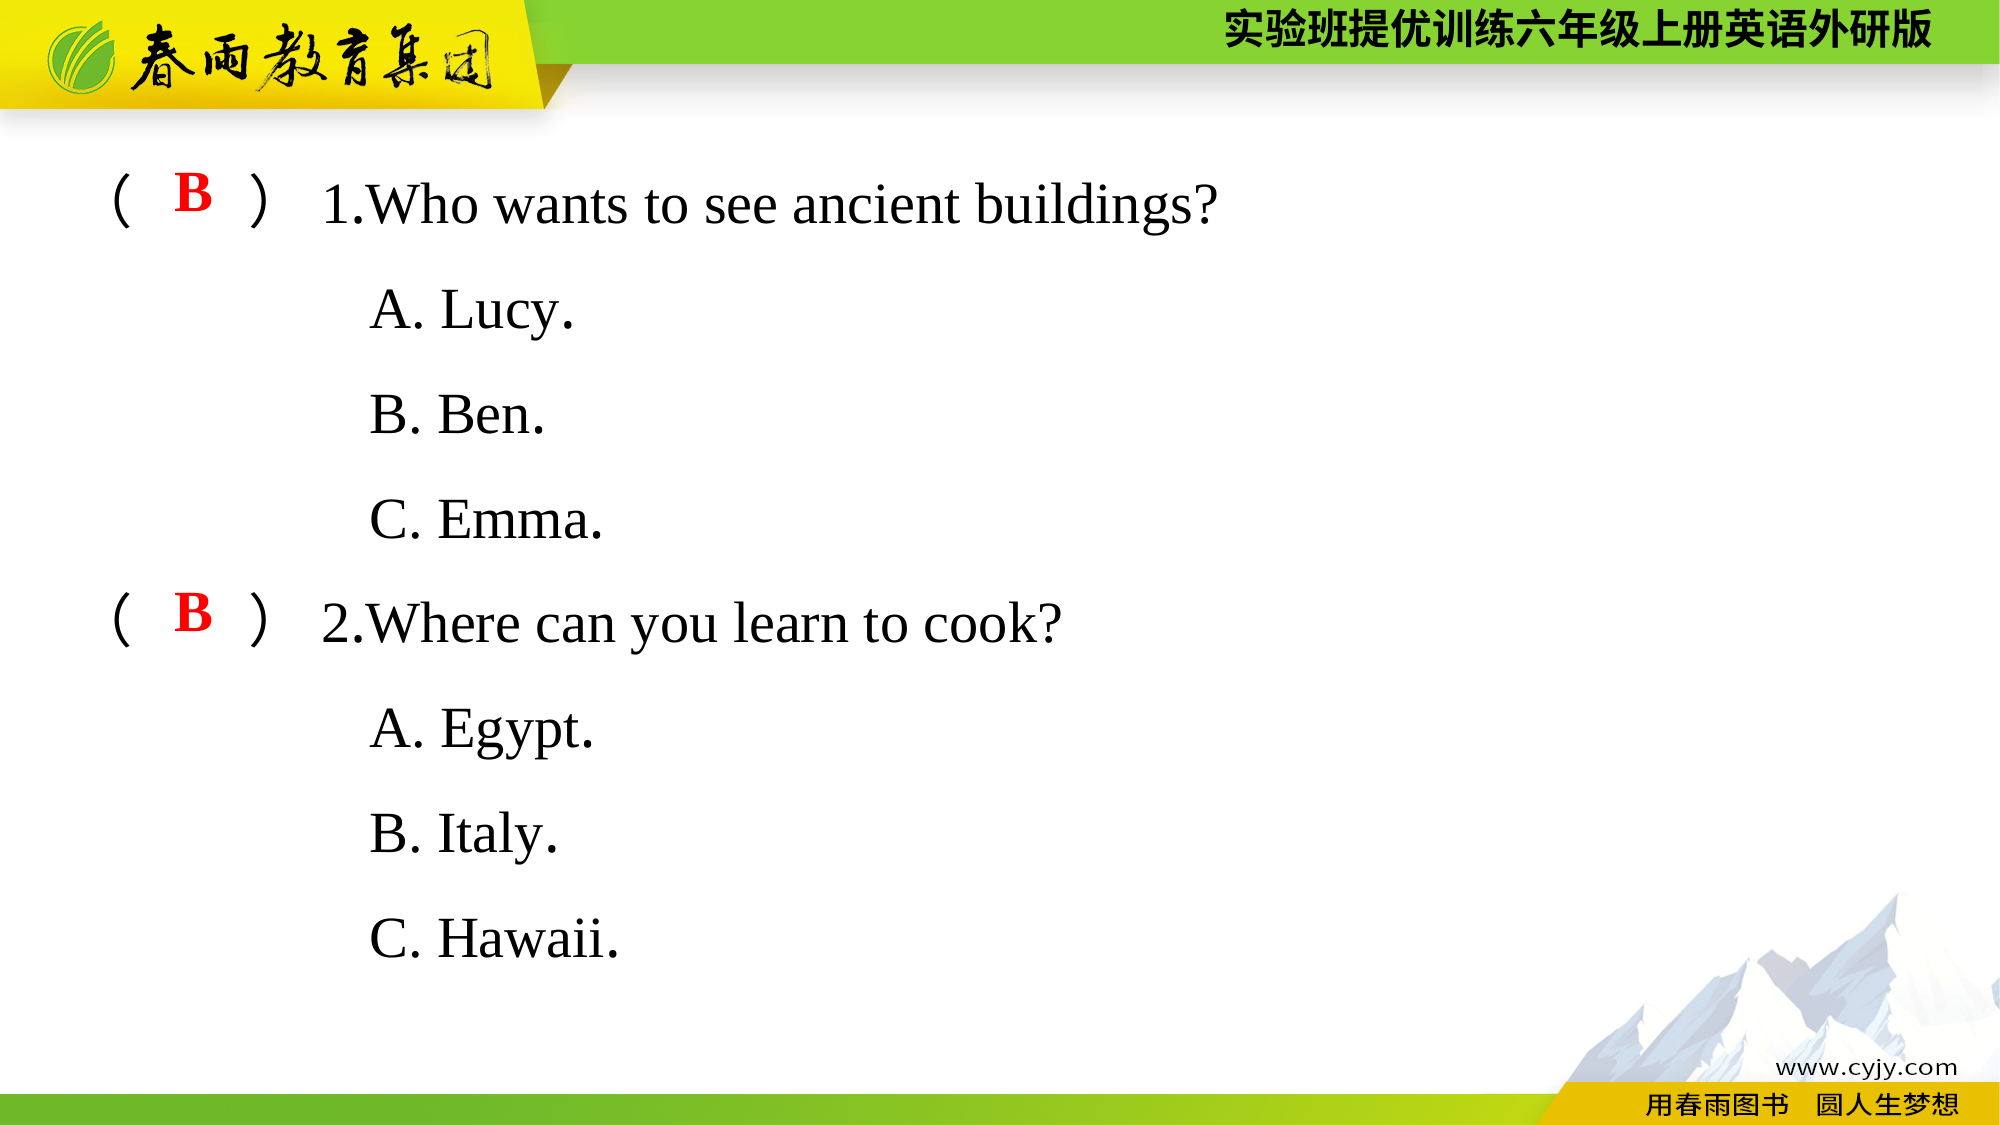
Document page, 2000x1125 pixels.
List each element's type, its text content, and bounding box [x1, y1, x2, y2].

picture [0, 0, 2000, 1125]
list （ ）1.Who wants to see ancient buildings? A. Lucy. B. Ben. C. Emma. （ ）2.Where can you learn to cook? A. Egypt. B. Italy. C. Hawaii. [59, 122, 1944, 986]
text_box B [160, 565, 229, 651]
text_box B [160, 146, 229, 231]
